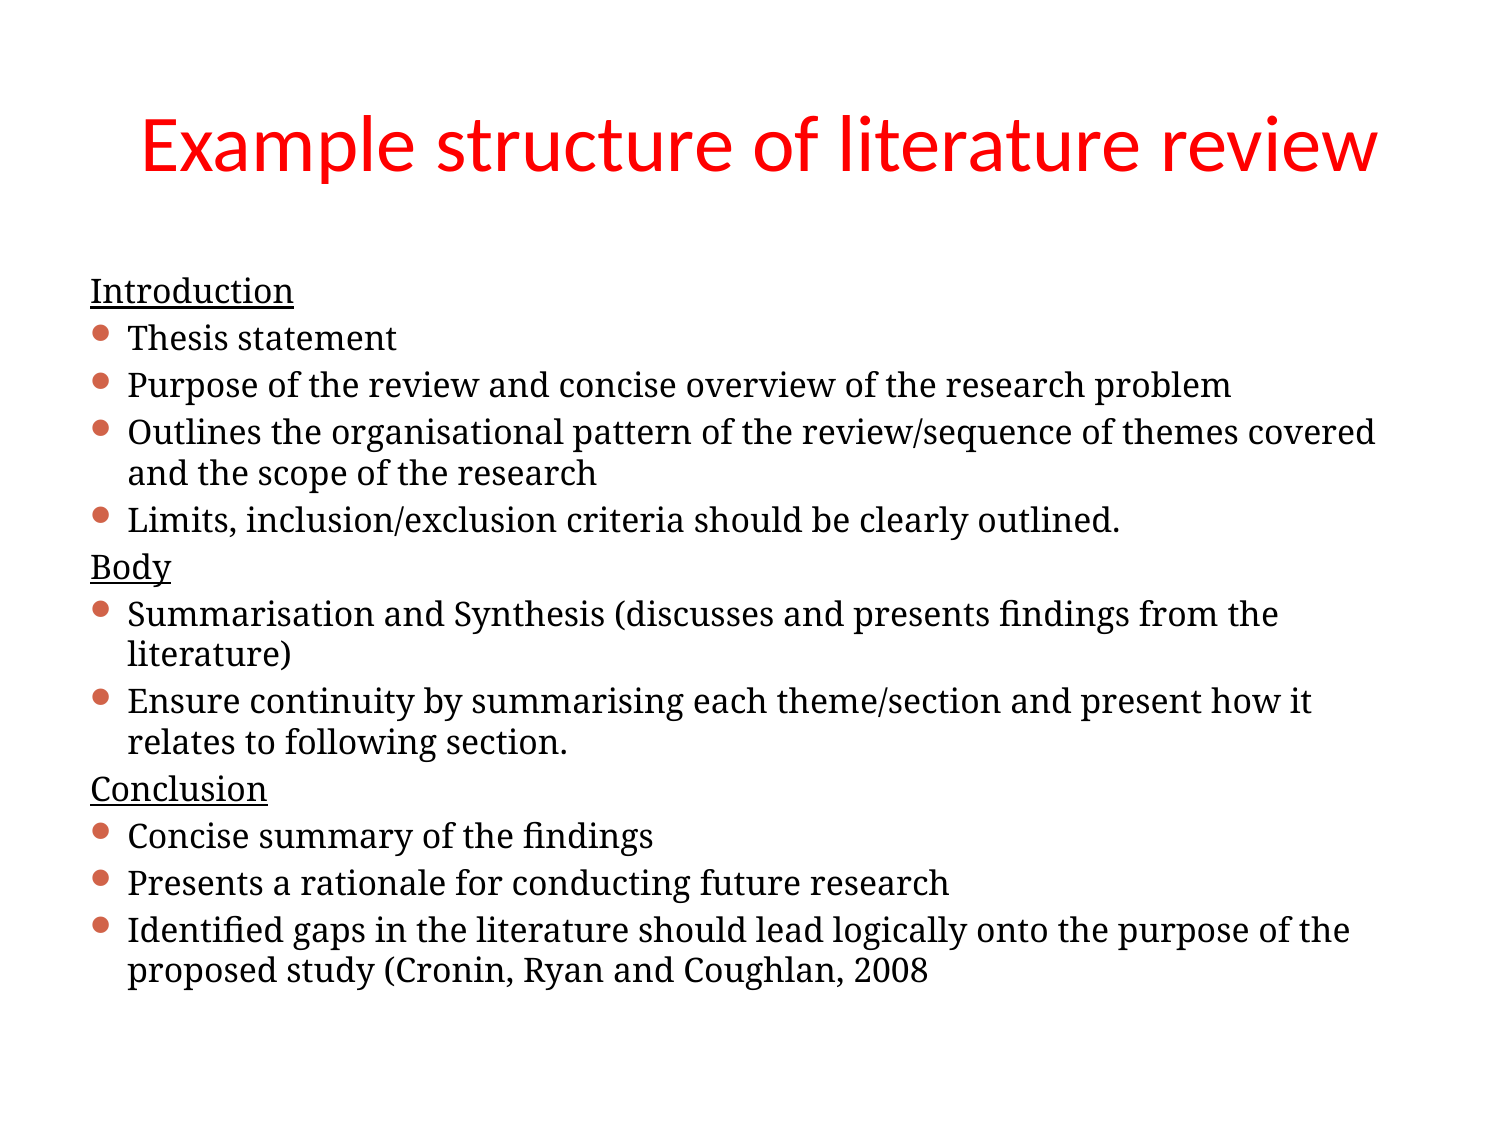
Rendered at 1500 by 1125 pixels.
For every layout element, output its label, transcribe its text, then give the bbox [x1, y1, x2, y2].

title Example structure of literature review [75, 45, 1425, 233]
list Introduction Thesis statement Purpose of the review and concise overview of the research problem Outlines the organisational pattern of the review/sequence of themes covered and the scope of the research Limits, inclusion/exclusion criteria should be clearly outlined. Body Summarisation and Synthesis (discusses and presents findings from the literature) Ensure continuity by summarising each theme/section and present how it relates to following section. Conclusion Concise summary of the findings Presents a rationale for conducting future research Identified gaps in the literature should lead logically onto the purpose of the proposed study (Cronin, Ryan and Coughlan, 2008 [75, 262, 1425, 1005]
